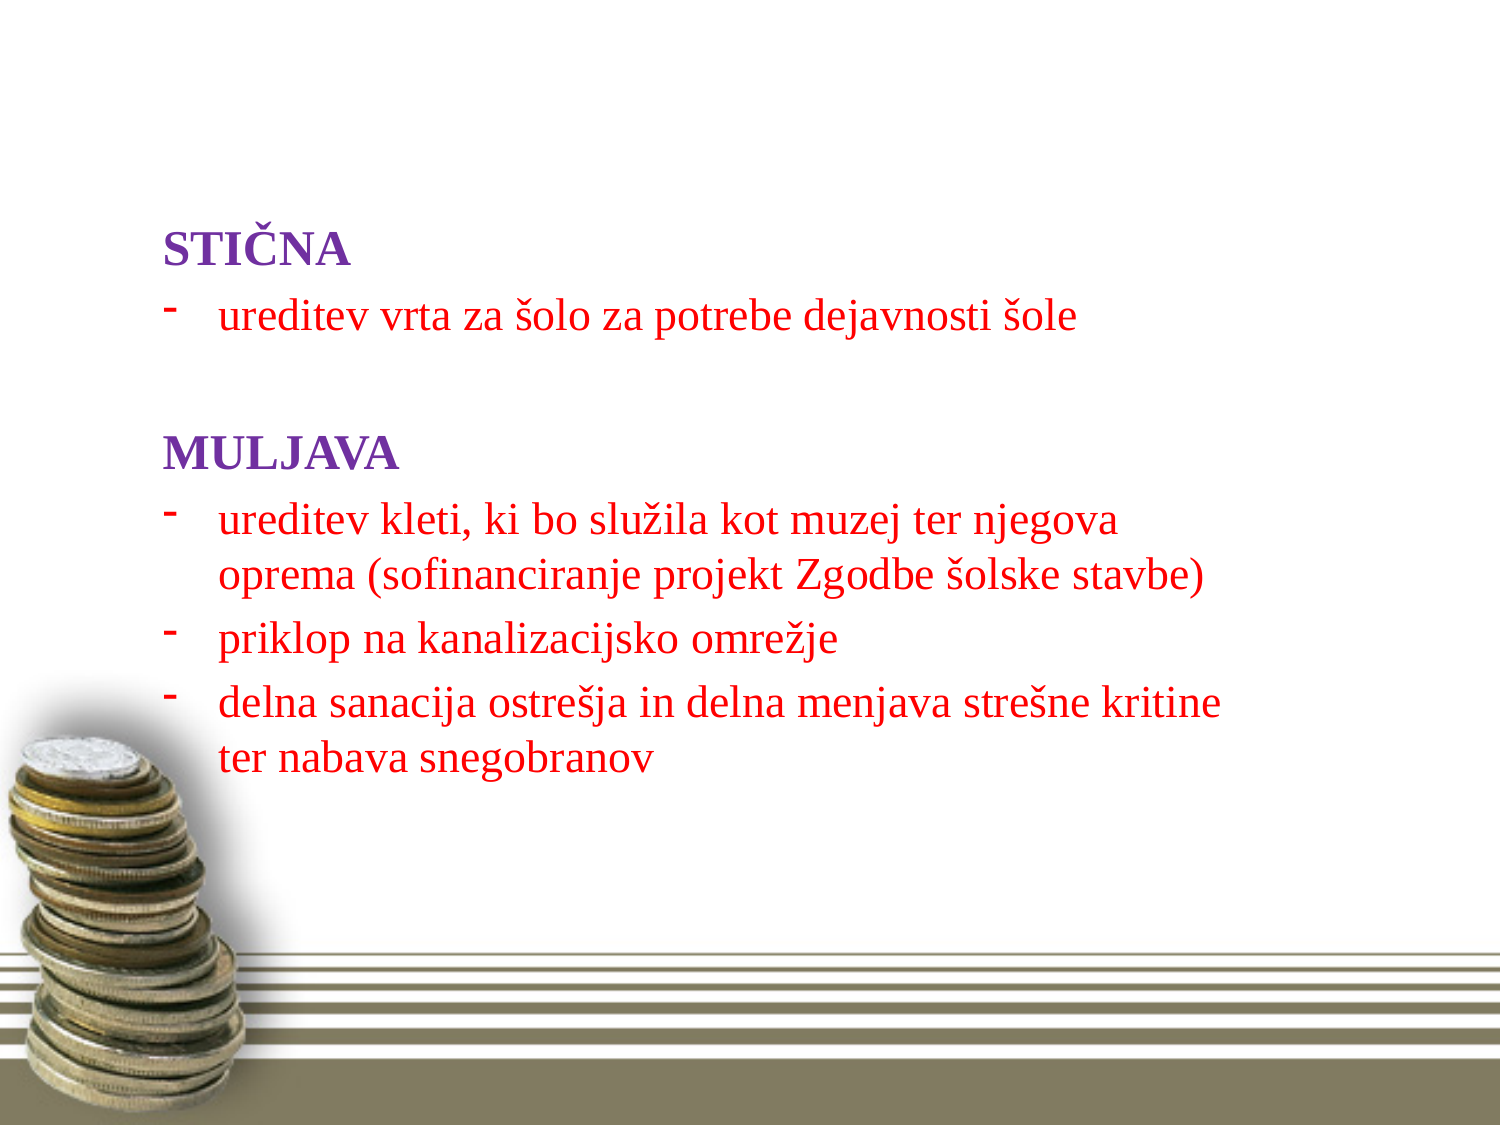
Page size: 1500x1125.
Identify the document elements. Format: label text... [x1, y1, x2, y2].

picture [0, 0, 1500, 1125]
subtitle STIČNA ureditev vrta za šolo za potrebe dejavnosti šole MULJAVA ureditev kleti, ki bo služila kot muzej ter njegova oprema (sofinanciranje projekt Zgodbe šolske stavbe) priklop na kanalizacijsko omrežje delna sanacija ostrešja in delna menjava strešne kritine ter nabava snegobranov [147, 207, 1276, 926]
